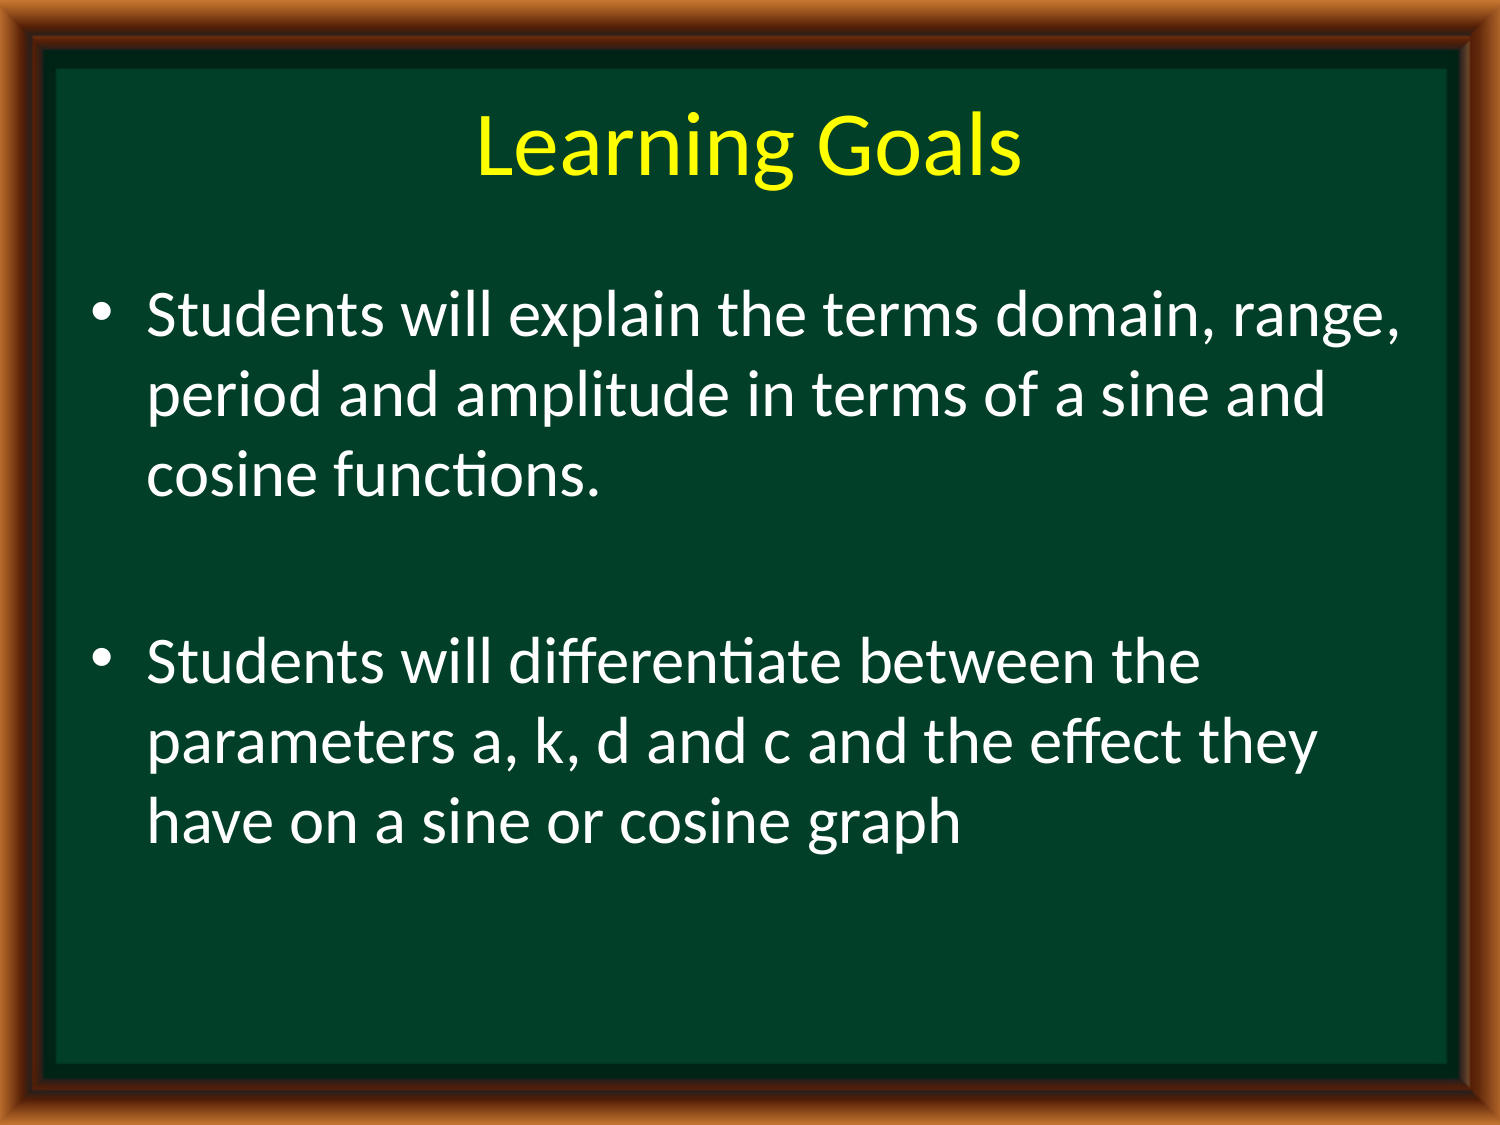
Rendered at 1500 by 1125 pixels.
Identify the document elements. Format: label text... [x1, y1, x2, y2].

title Learning Goals [75, 45, 1425, 233]
picture [0, 0, 1500, 1125]
list Students will explain the terms domain, range, period and amplitude in terms of a sine and cosine functions. Students will differentiate between the parameters a, k, d and c and the effect they have on a sine or cosine graph [75, 262, 1425, 1005]
